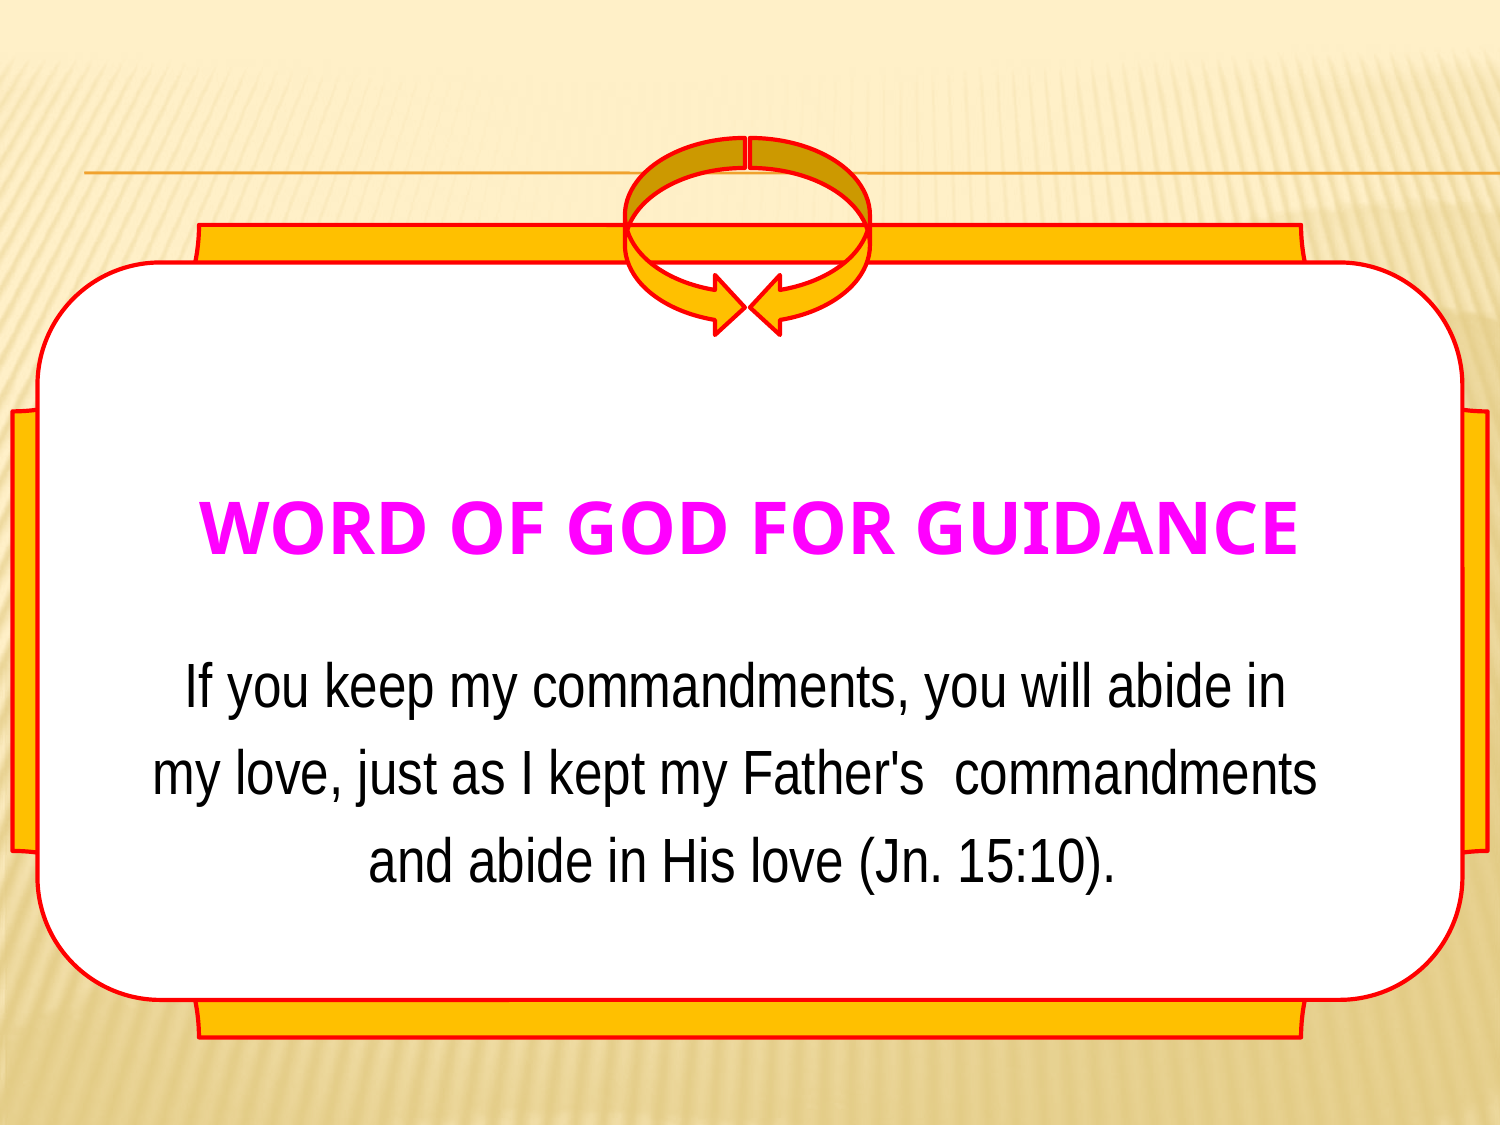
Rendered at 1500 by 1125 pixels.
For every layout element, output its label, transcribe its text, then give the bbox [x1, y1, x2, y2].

text_box [630, 222, 865, 260]
text_box [35, 638, 1465, 1003]
text_box [1465, 407, 1490, 500]
text_box [35, 260, 1465, 500]
text_box [747, 135, 873, 337]
text_box [10, 407, 35, 500]
text_box [1465, 638, 1490, 855]
list If you keep my commandments, you will abide in my love, just as I kept my Father's commandments and abide in His love (Jn. 15:10). [112, 637, 1375, 788]
text_box [871, 222, 1307, 260]
title WORD OF GOD FOR GUIDANCE [0, 500, 1500, 638]
text_box [193, 1002, 1307, 1040]
text_box [10, 638, 35, 855]
text_box [622, 135, 748, 337]
text_box [193, 222, 624, 260]
